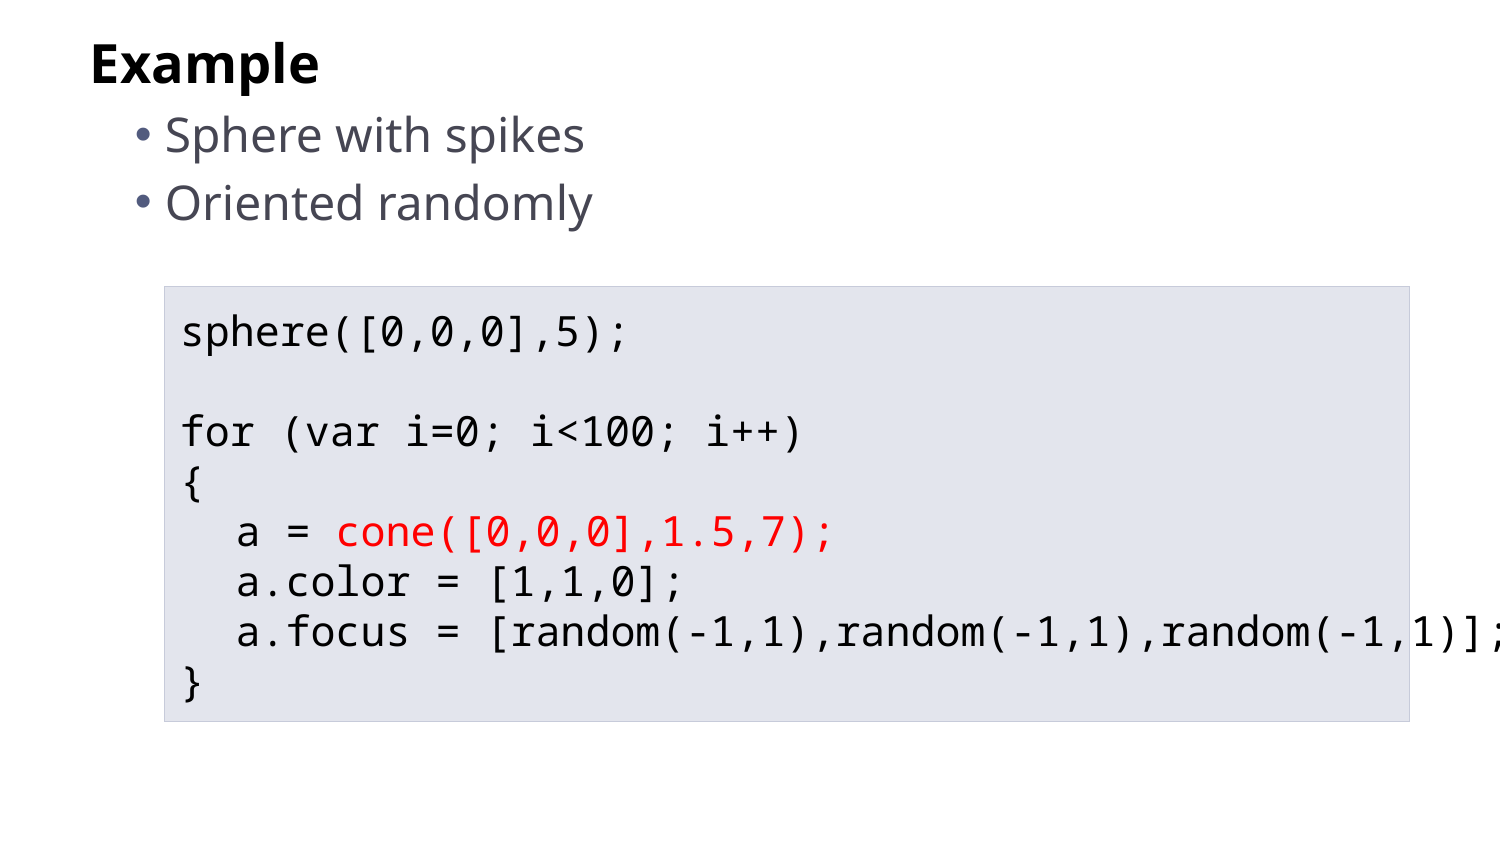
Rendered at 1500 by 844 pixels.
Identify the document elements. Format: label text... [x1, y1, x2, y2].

text_box sphere([0,0,0],5); for (var i=0; i<100; i++) { a = cone([0,0,0],1.5,7); a.color = [1,1,0]; a.focus = [random(-1,1),random(-1,1),random(-1,1)]; } [164, 286, 1410, 722]
list Example Sphere with spikes Oriented randomly [75, 21, 1475, 835]
